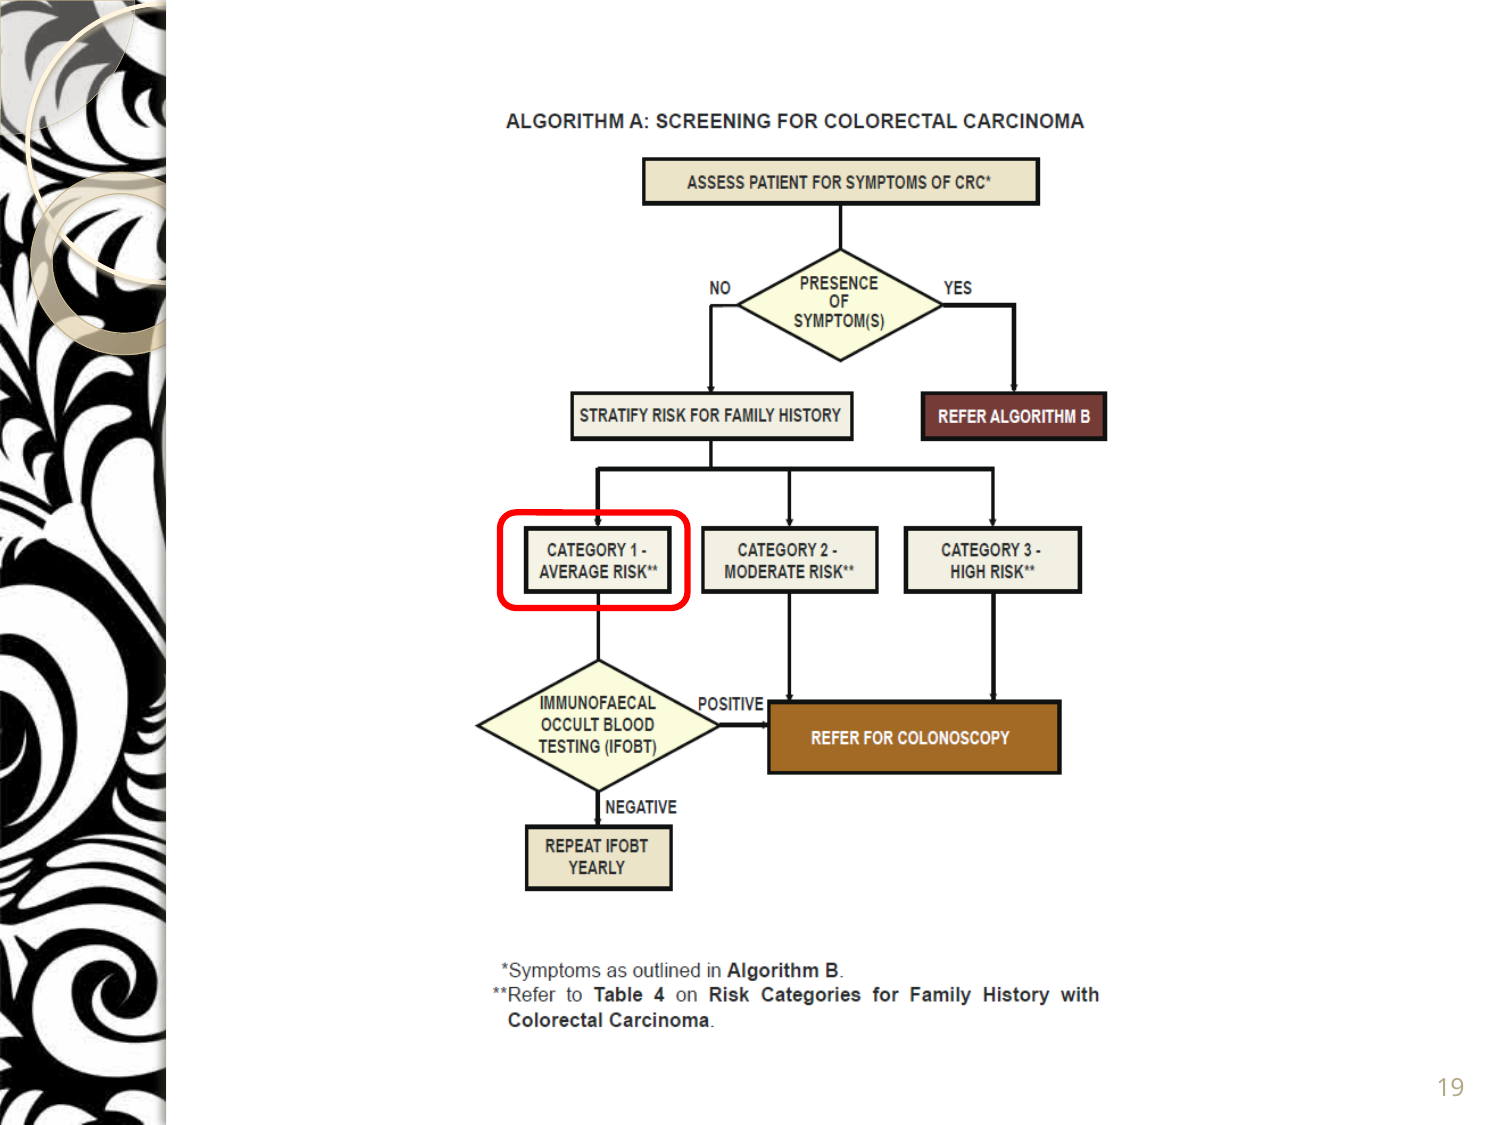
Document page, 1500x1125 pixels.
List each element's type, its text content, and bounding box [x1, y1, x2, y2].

picture [0, 134, 166, 1125]
slide_number 19 [1413, 1034, 1488, 1113]
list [449, 87, 1138, 1038]
picture [53, 241, 160, 332]
picture [136, 0, 164, 4]
picture [32, 13, 160, 207]
picture [62, 195, 160, 280]
